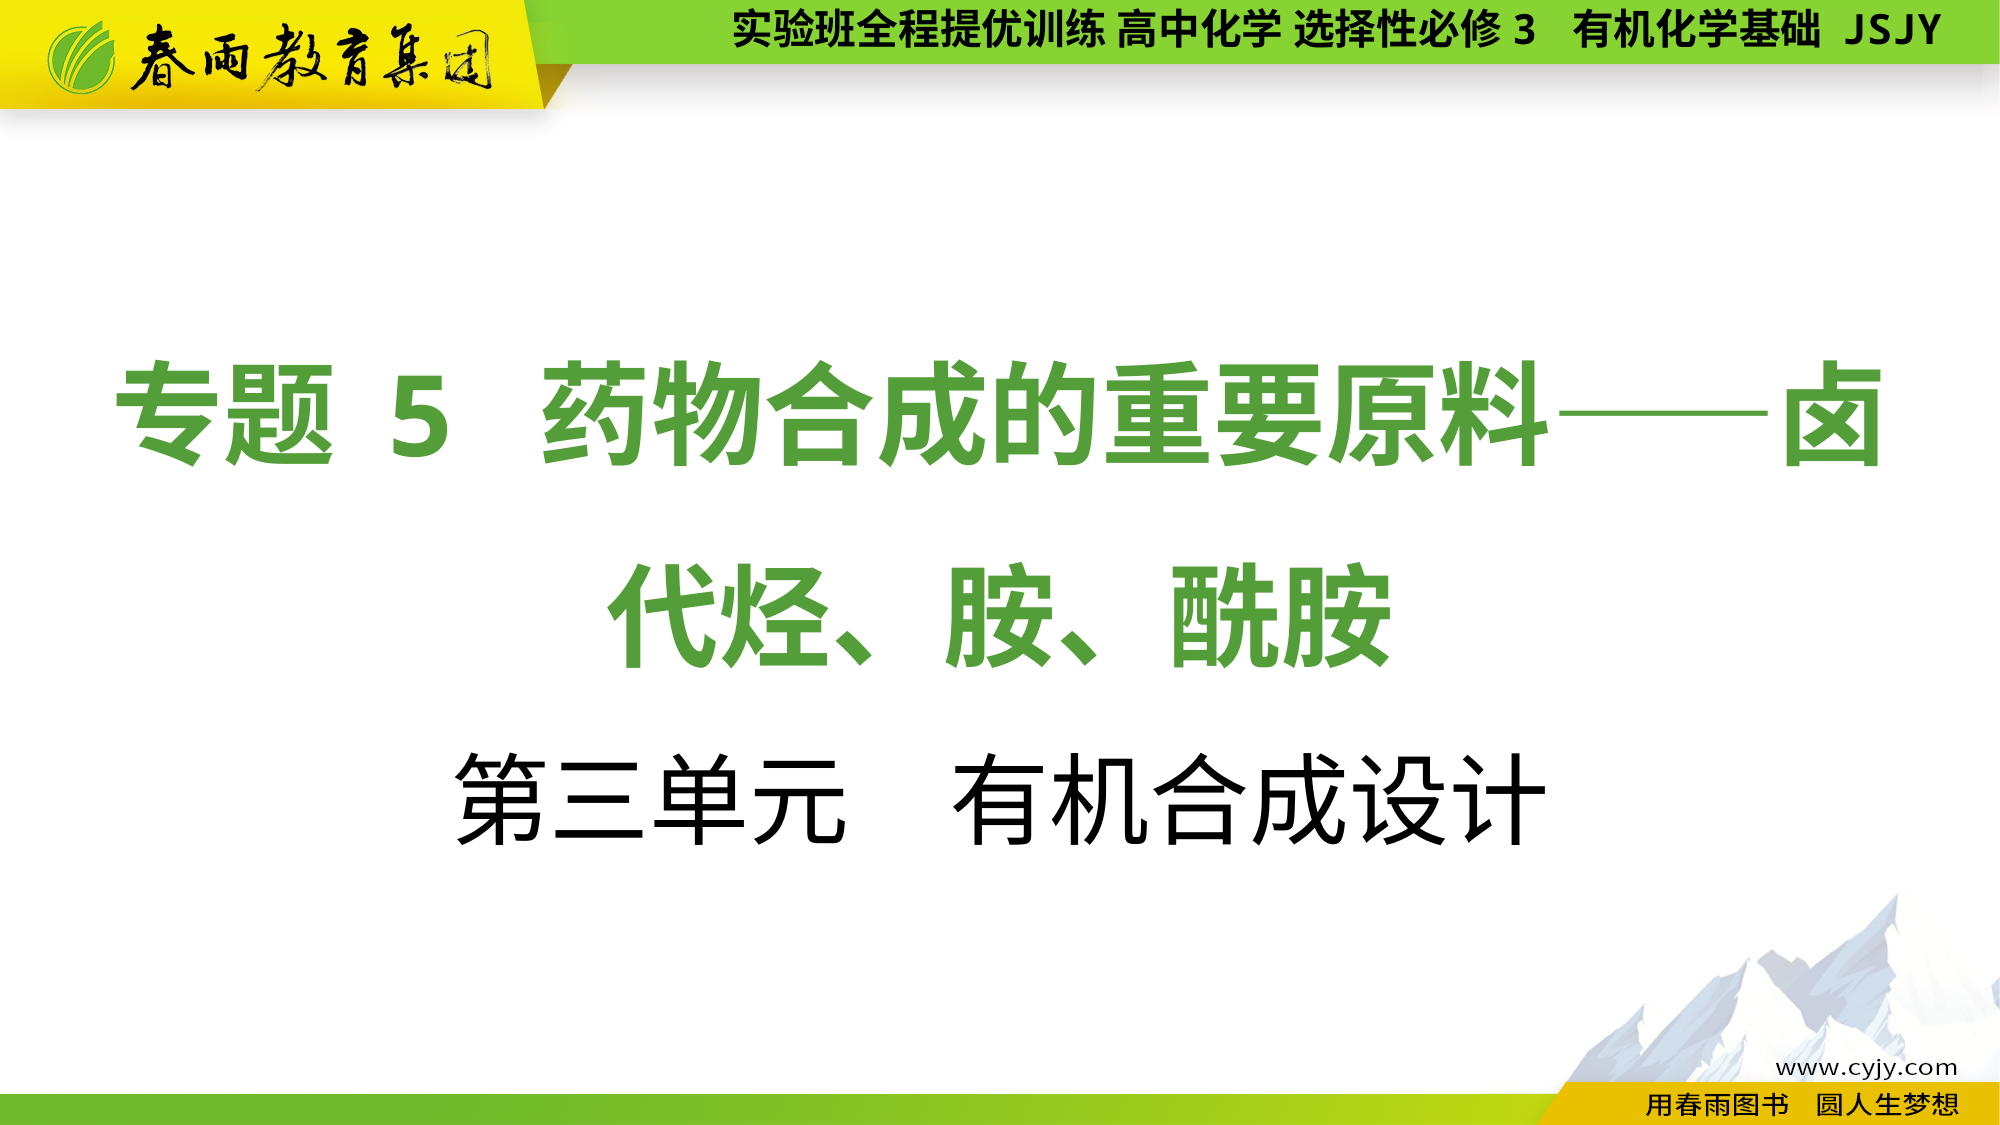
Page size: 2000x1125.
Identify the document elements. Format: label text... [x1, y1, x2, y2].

text_box 专题 5 药物合成的重要原料——卤代烃、胺、酰胺 [54, 268, 1946, 670]
picture [0, 0, 2000, 1125]
text_box 第三单元 有机合成设计 [54, 670, 1946, 866]
